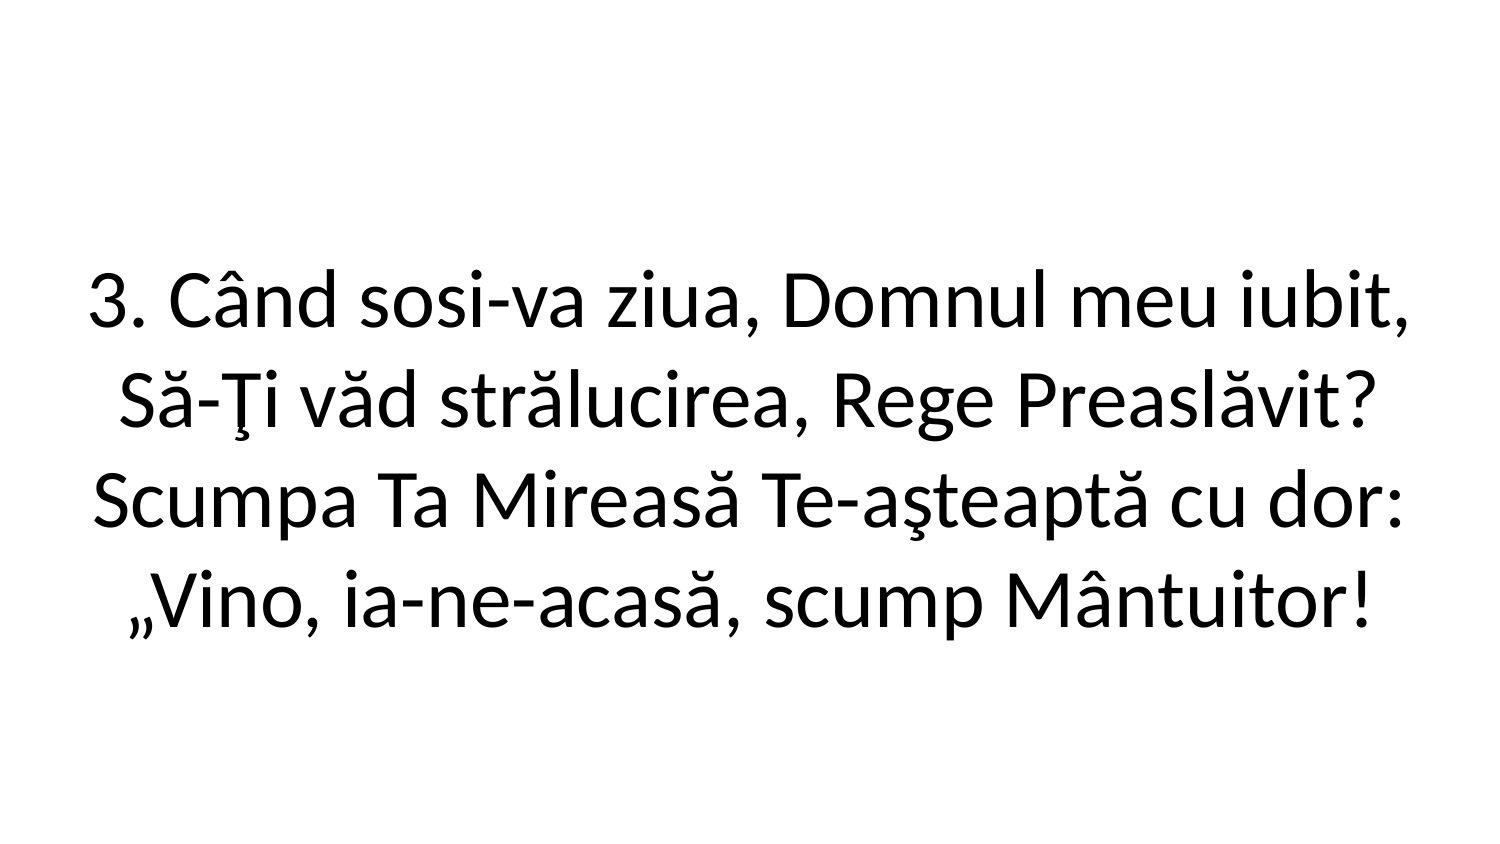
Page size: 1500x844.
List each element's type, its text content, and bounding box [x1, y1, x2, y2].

text_box 3. Când sosi-va ziua, Domnul meu iubit, Să-Ţi văd strălucirea, Rege Preaslăvit? Scumpa Ta Mireasă Te-aşteaptă cu dor: „Vino, ia-ne-acasă, scump Mântuitor! [71, 192, 1429, 652]
